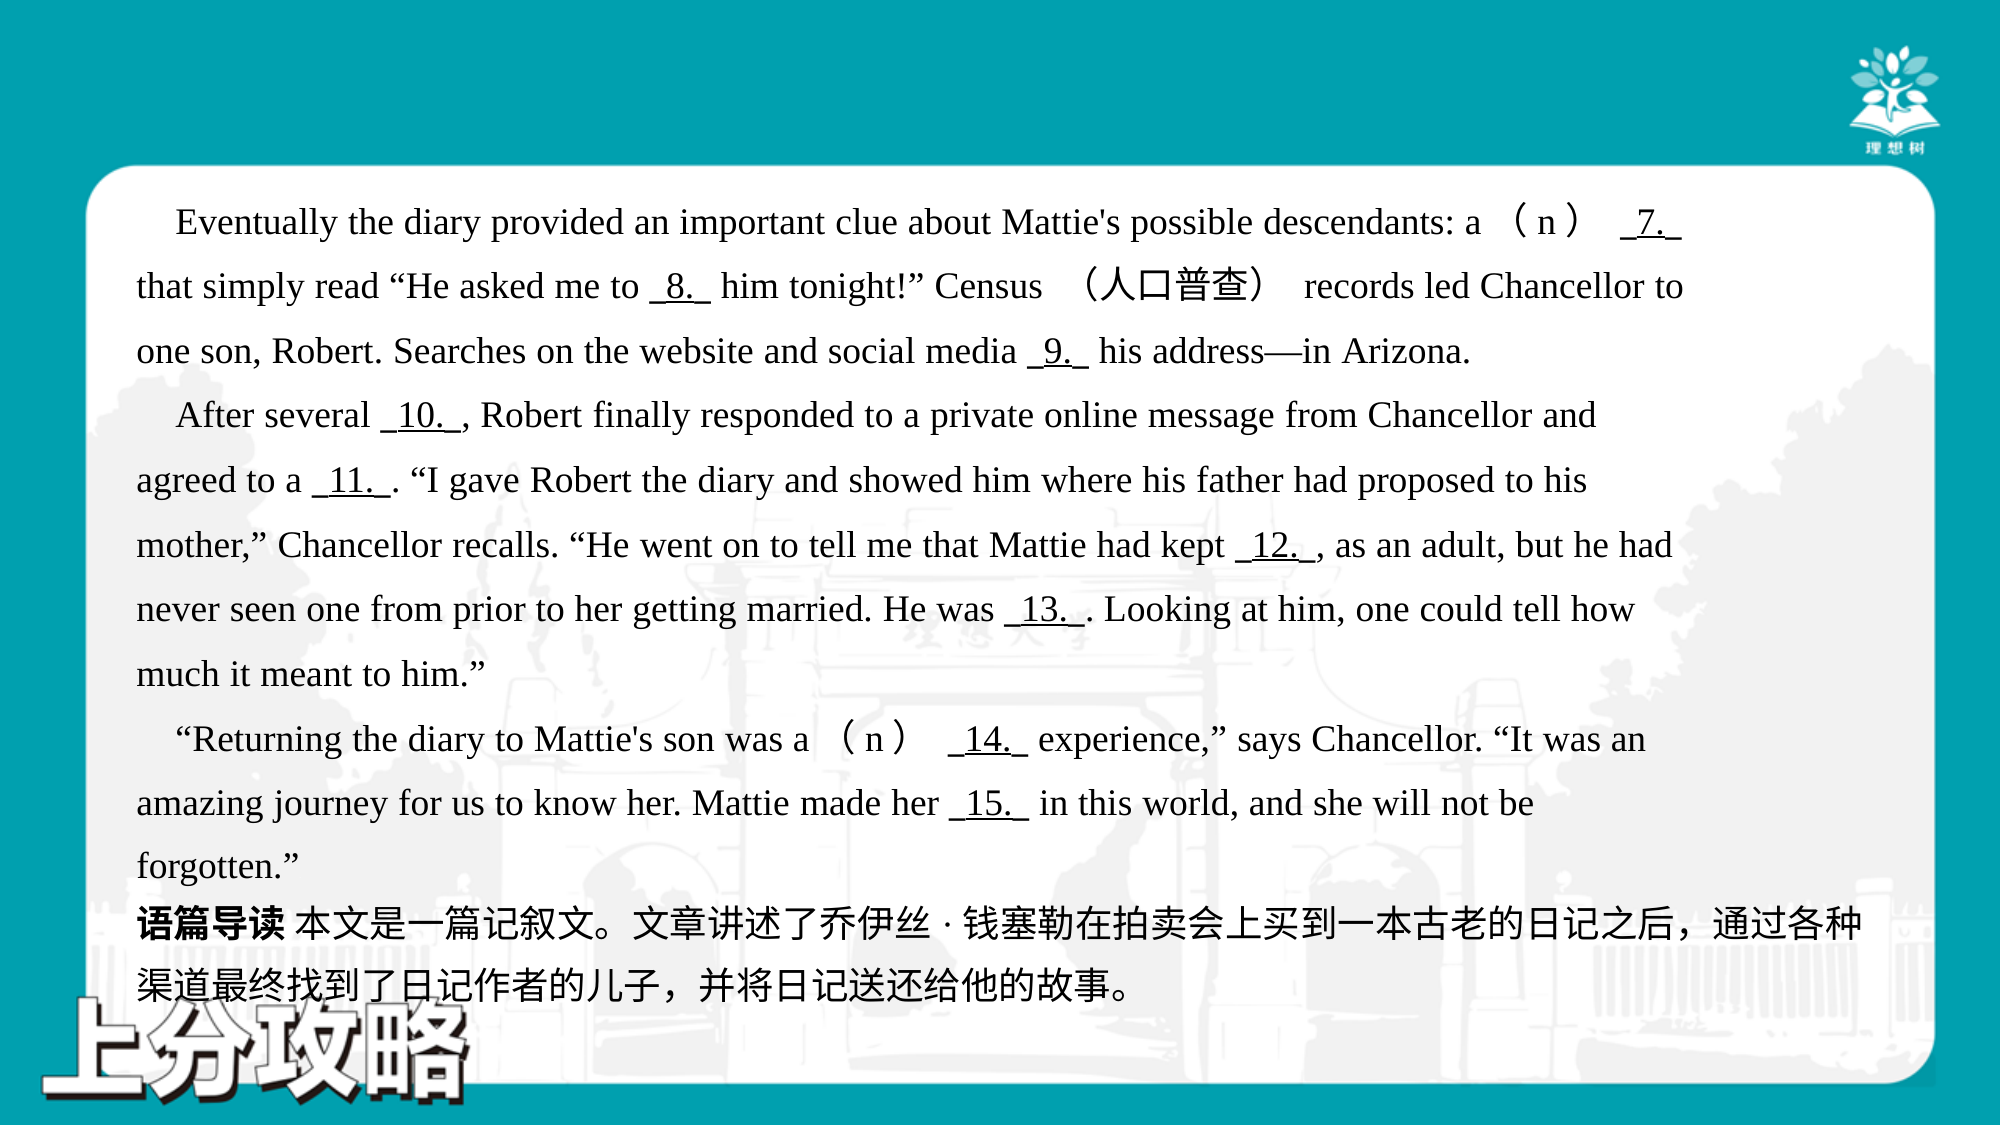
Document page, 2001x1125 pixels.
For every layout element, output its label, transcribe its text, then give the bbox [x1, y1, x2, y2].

text_box Eventually the diary provided an important clue about Mattie's possible descendants: a（n） _7._ that simply read “He asked me to _8._ him tonight!” Census （人口普查） records led Chancellor to one son, Robert. Searches on the website and social media _9._ his address—in Arizona. After several _10._, Robert finally responded to a private online message from Chancellor and agreed to a _11._. “I gave Robert the diary and showed him where his father had proposed to his mother,” Chancellor recalls. “He went on to tell me that Mattie had kept _12._, as an adult, but he had never seen one from prior to her getting married. He was _13._. Looking at him, one could tell how much it meant to him.” “Returning the diary to Mattie's son was a（n） _14._ experience,” says Chancellor. “It was an amazing journey for us to know her. Mattie made her _15._ in this world, and she will not be forgotten.”#7 [136, 176, 1865, 879]
text_box 语篇导读 本文是一篇记叙文。文章讲述了乔伊丝·钱塞勒在拍卖会上买到一本古老的日记之后，通过各种 渠道最终找到了日记作者的儿子，并将日记送还给他的故事。 [136, 880, 1865, 1001]
picture [0, 0, 2000, 1125]
